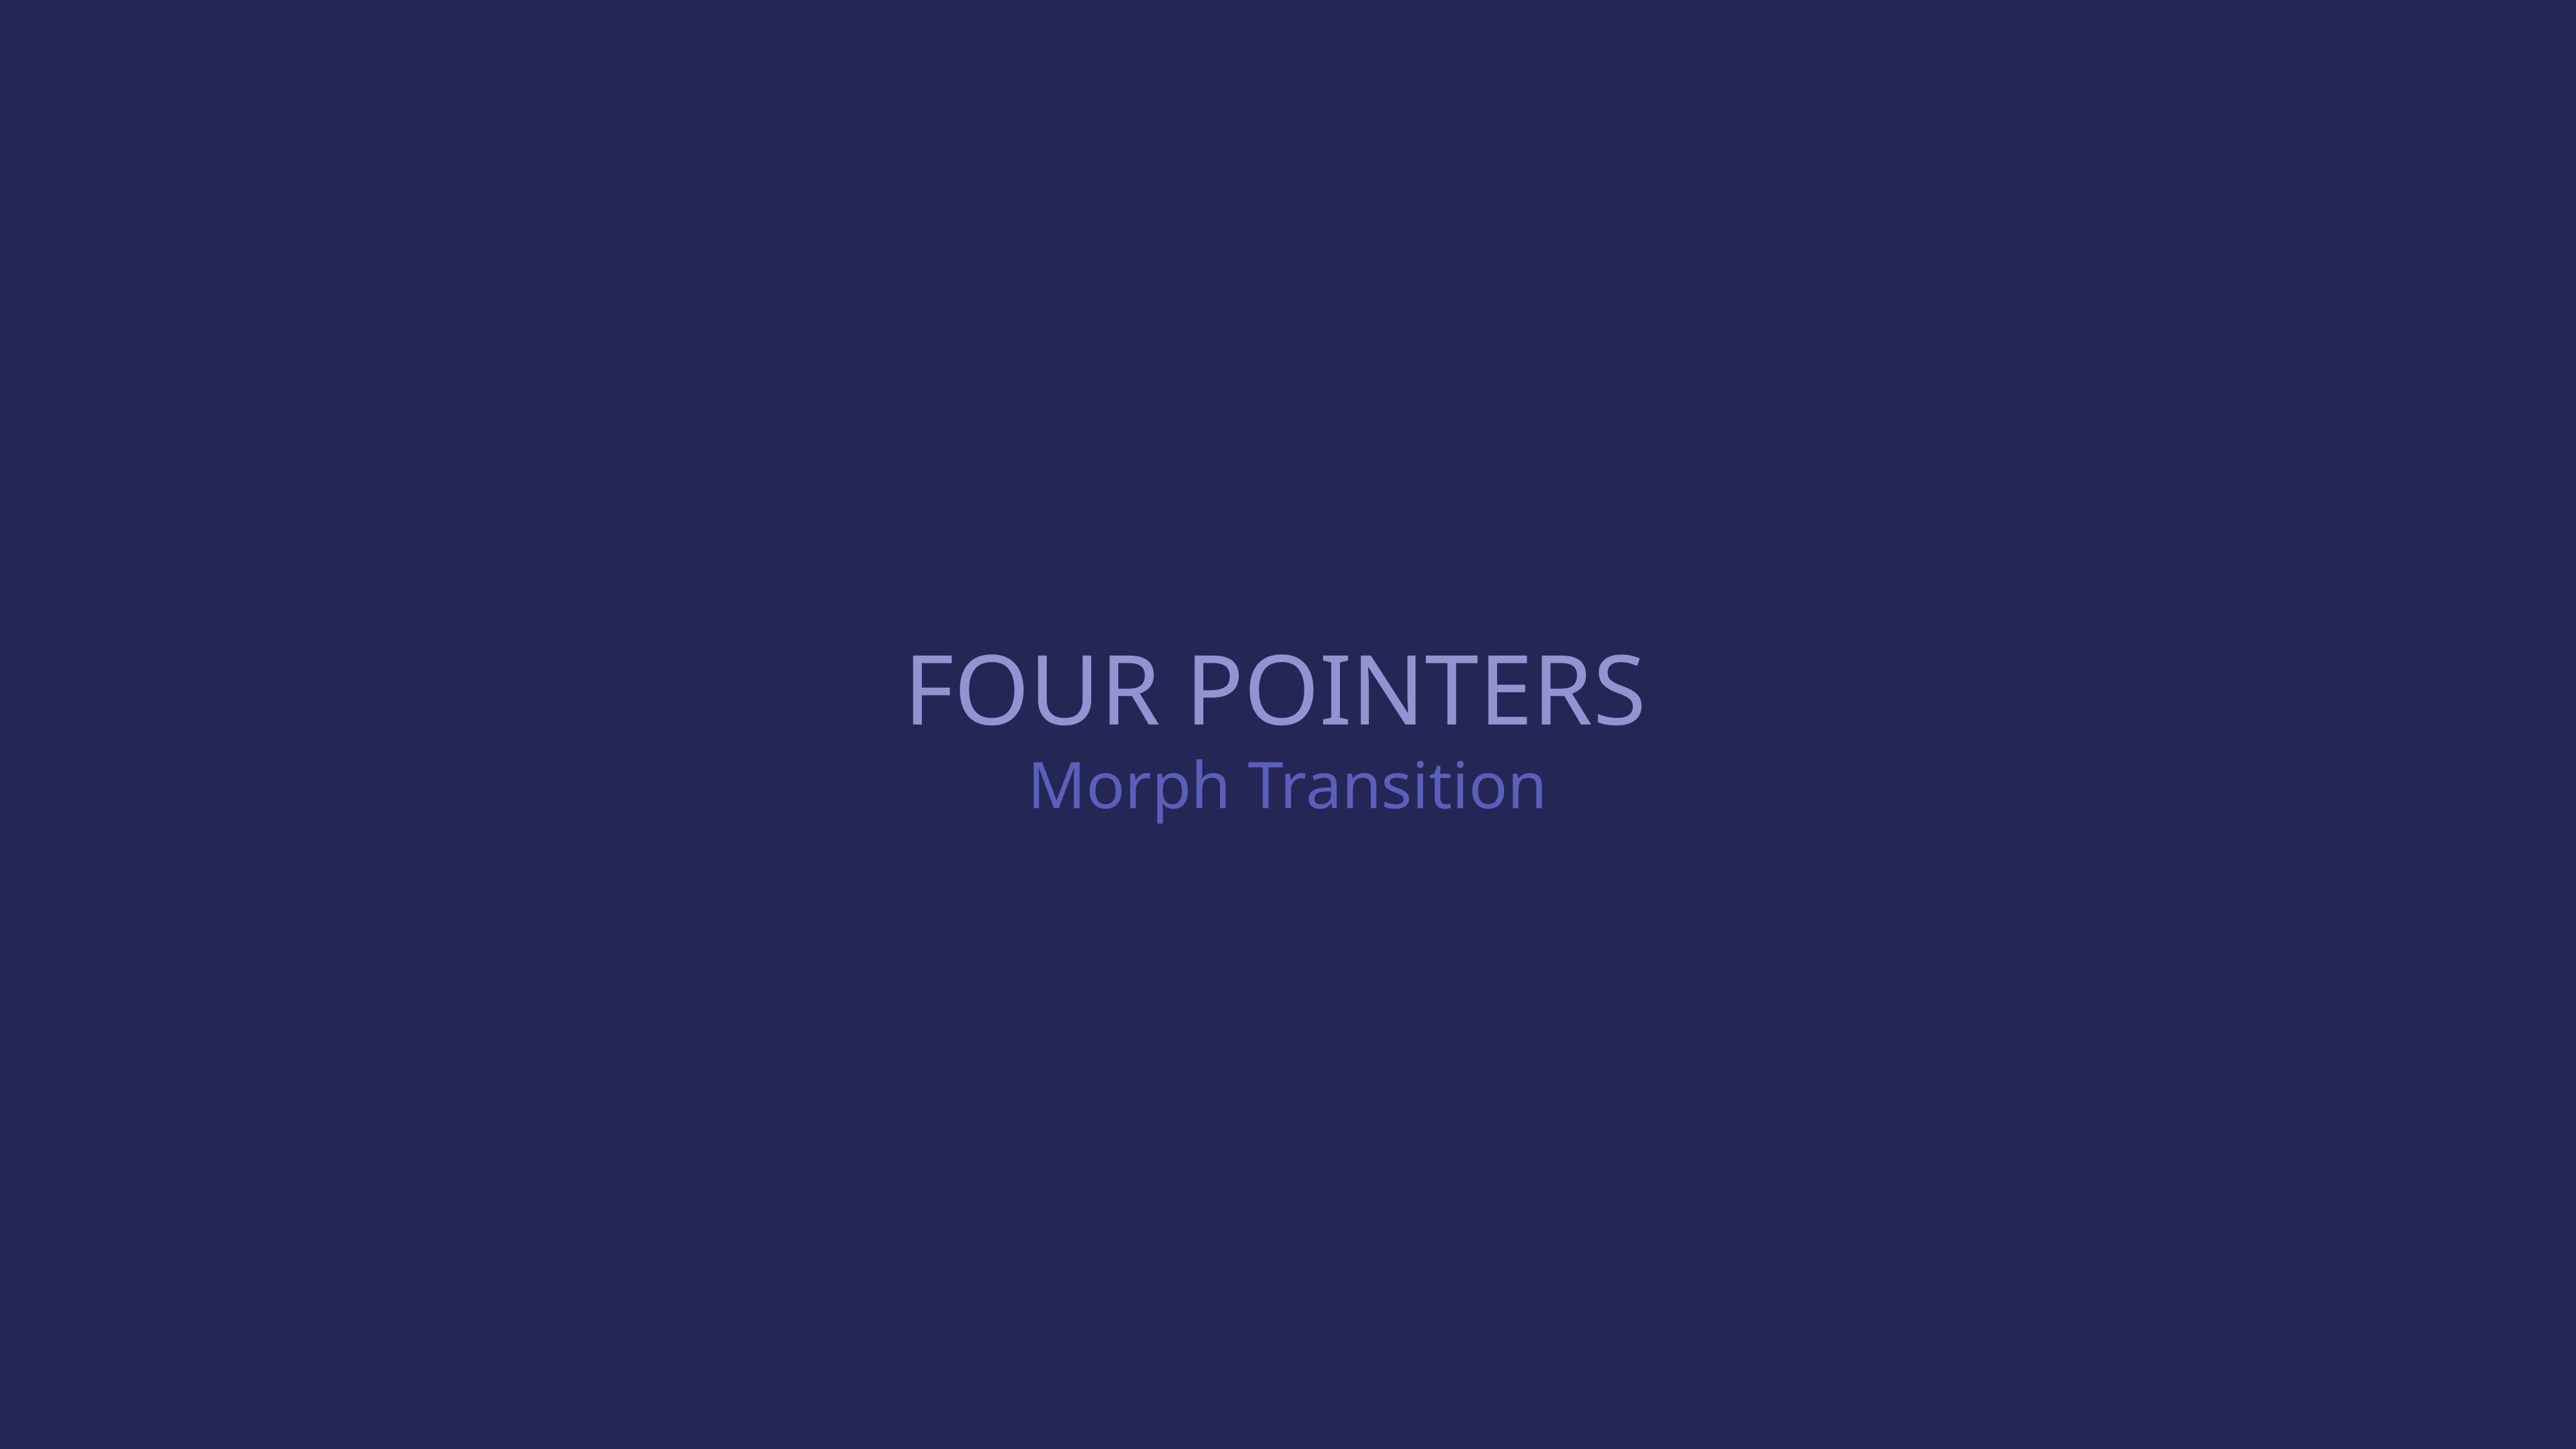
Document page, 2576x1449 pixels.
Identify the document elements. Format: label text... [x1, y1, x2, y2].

text_box FOUR POINTERS Morph Transition [894, 623, 1681, 827]
